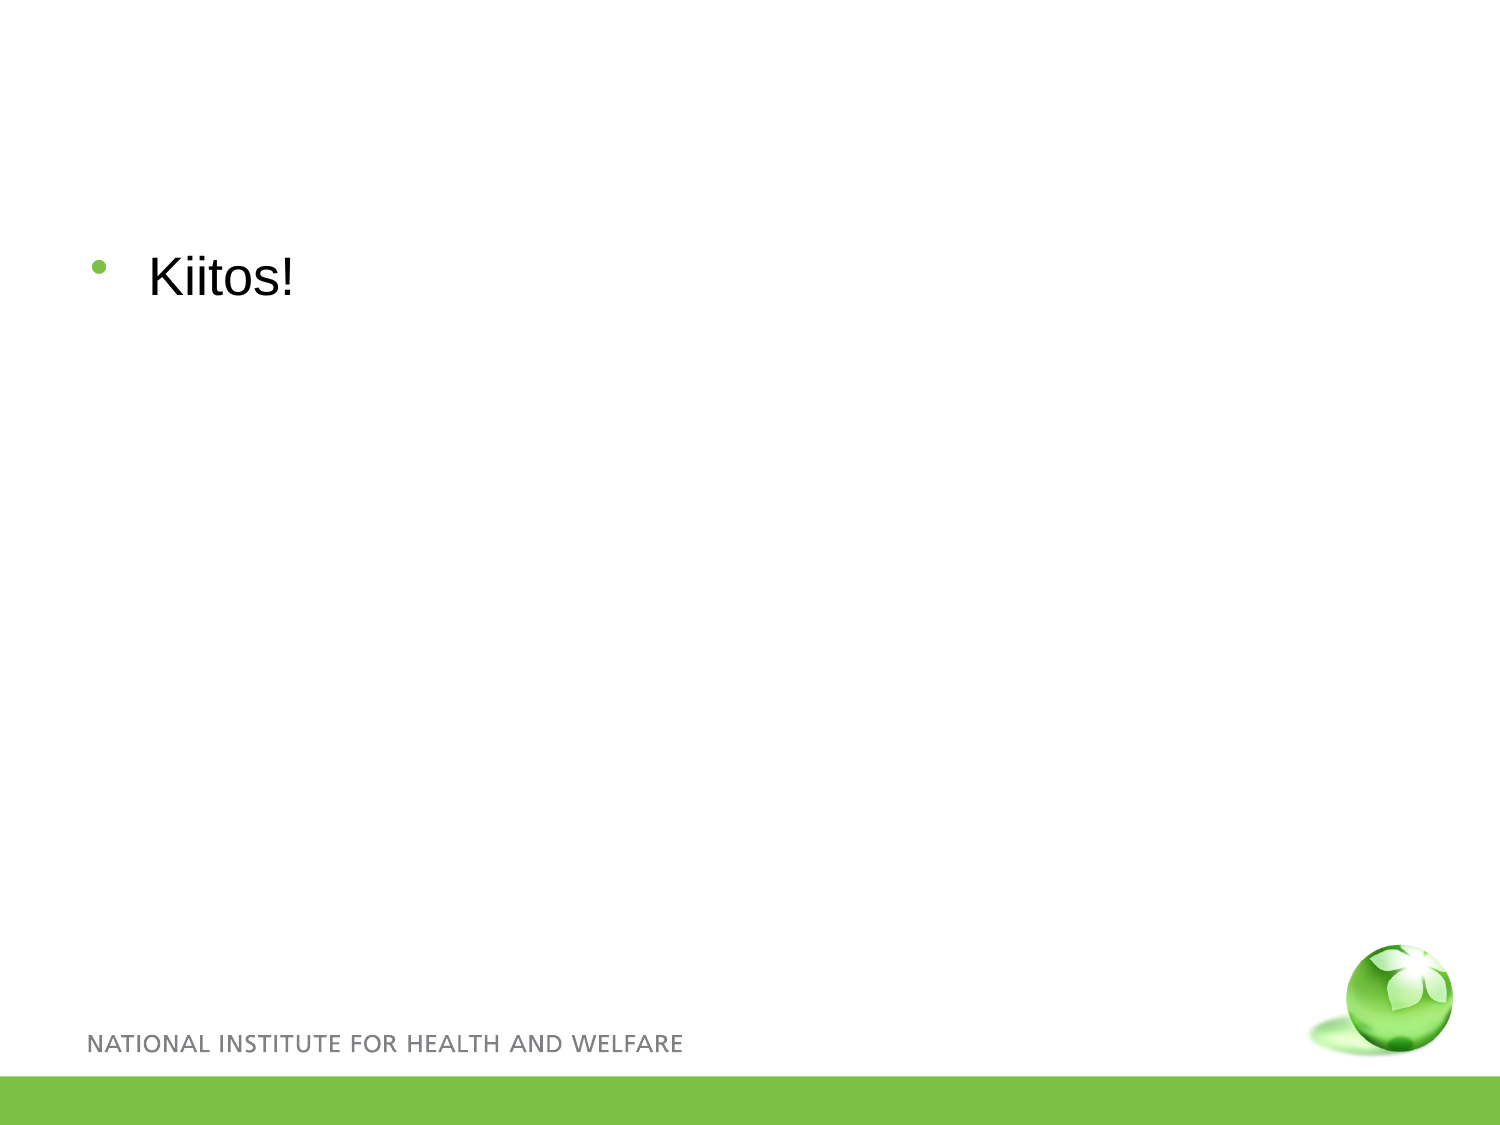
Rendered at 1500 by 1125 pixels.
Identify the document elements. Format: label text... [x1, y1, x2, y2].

list Kiitos! [74, 243, 1424, 965]
picture [1294, 928, 1471, 1071]
